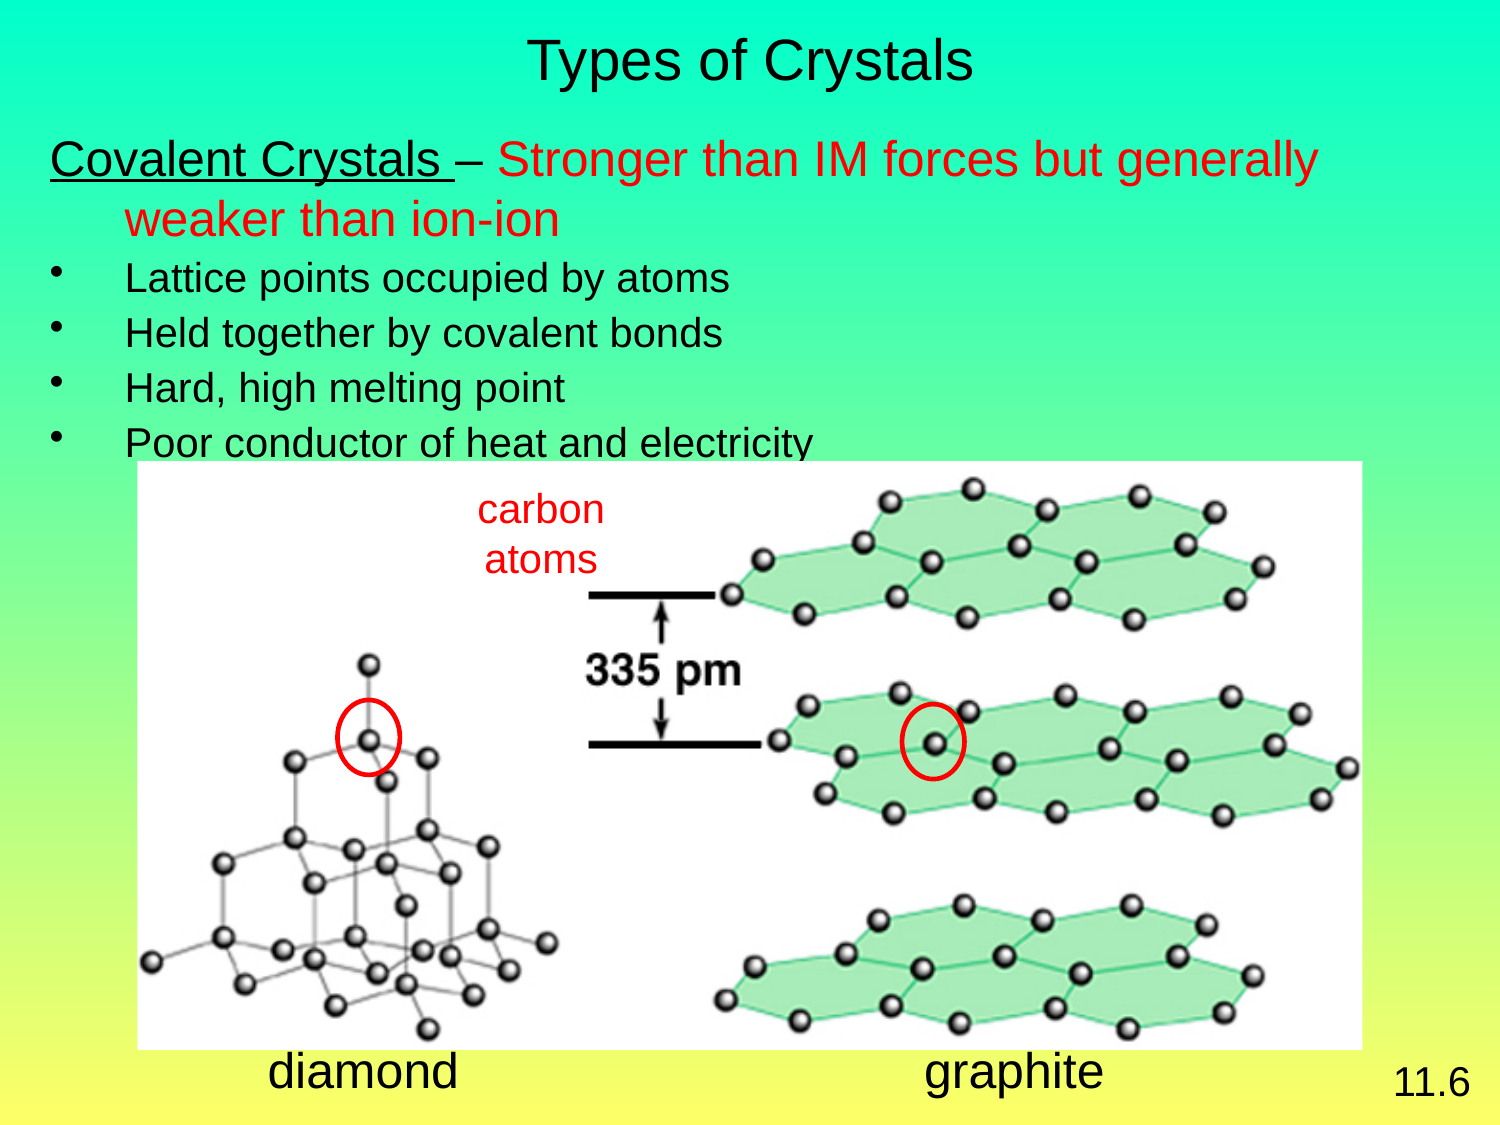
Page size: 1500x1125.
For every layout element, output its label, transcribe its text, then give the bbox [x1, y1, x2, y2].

text_box Covalent Crystals – Stronger than IM forces but generally weaker than ion-ion Lattice points occupied by atoms Held together by covalent bonds Hard, high melting point Poor conductor of heat and electricity [34, 118, 1350, 474]
text_box 11.6 [1377, 1047, 1486, 1113]
text_box graphite [909, 1059, 1120, 1106]
picture [137, 461, 1363, 1051]
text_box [337, 474, 965, 780]
text_box Types of Crystals [511, 14, 990, 100]
text_box diamond [252, 1059, 474, 1107]
